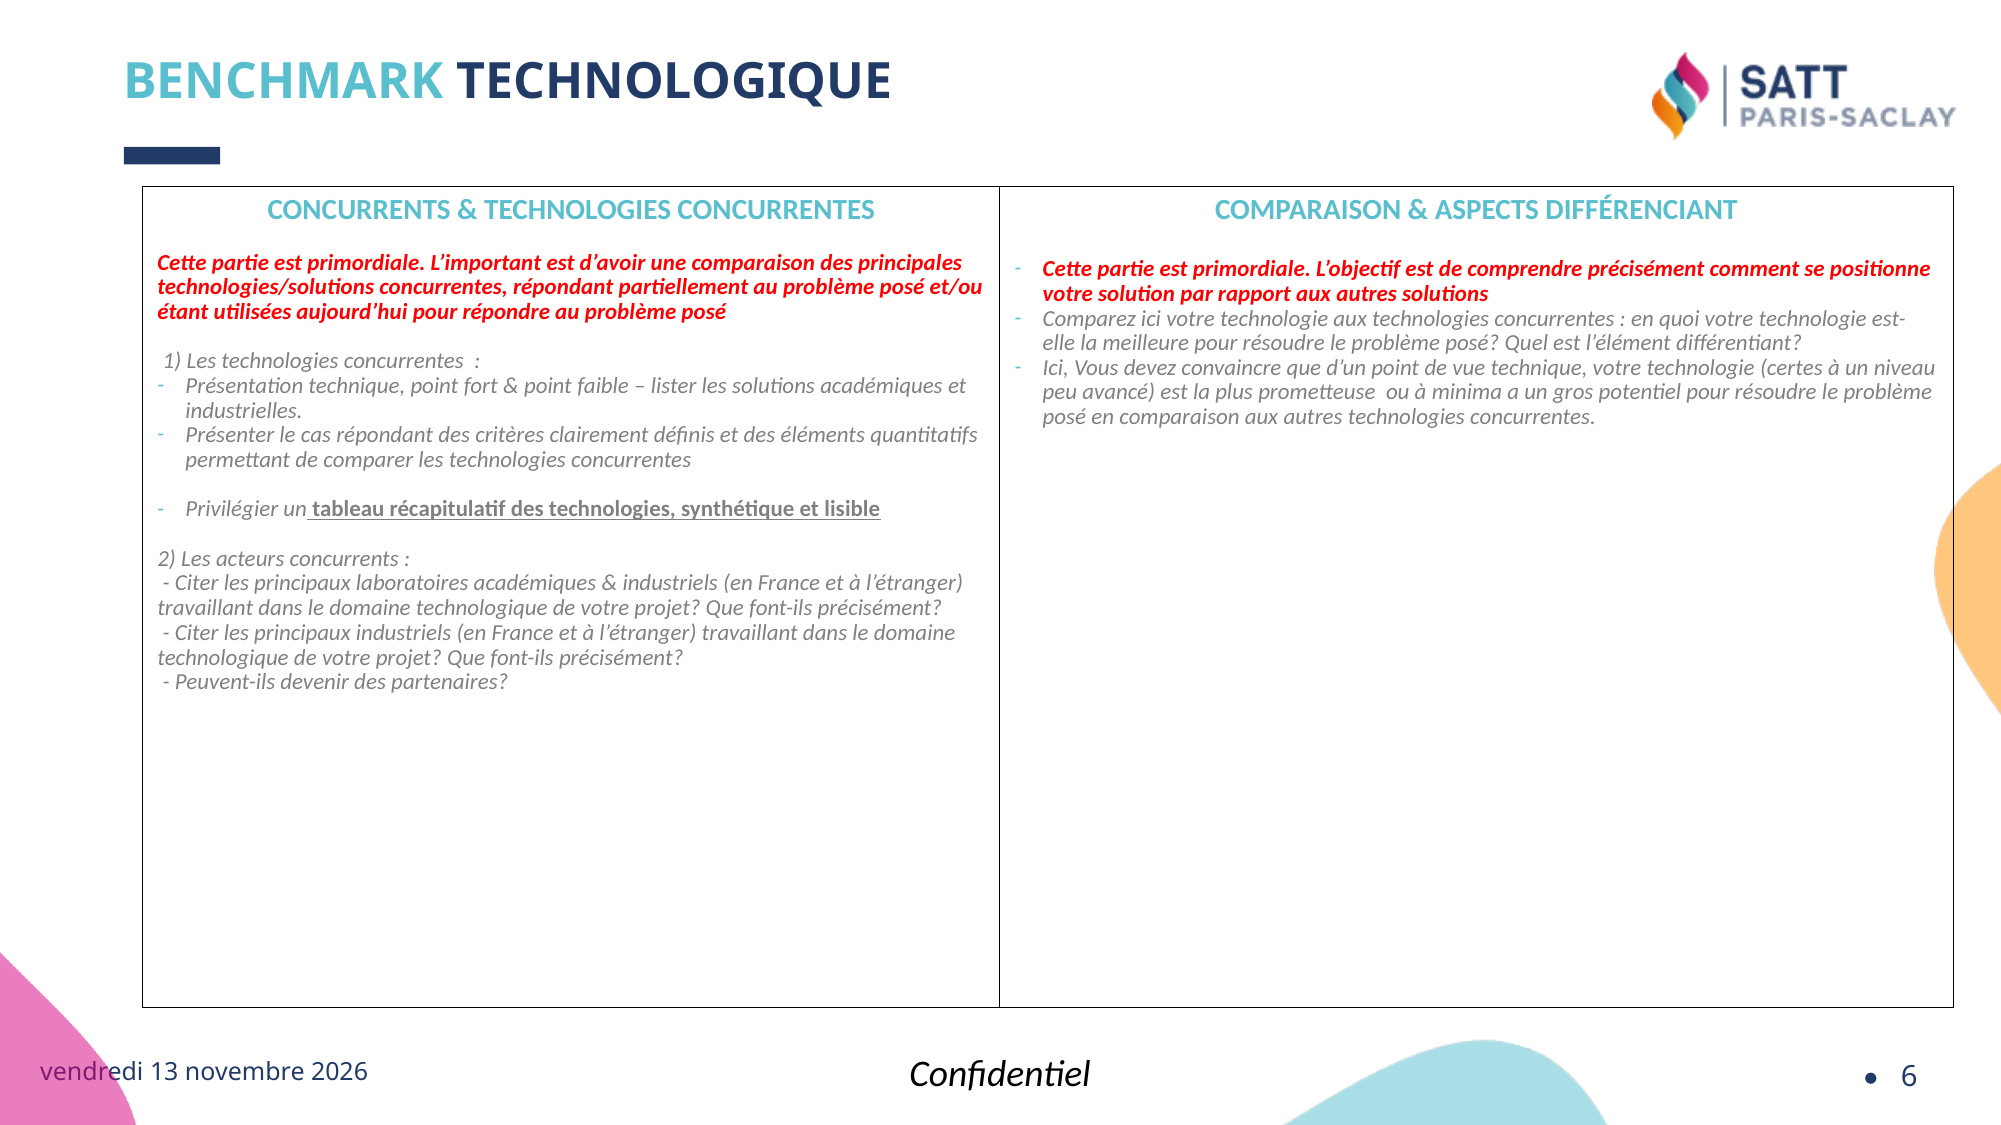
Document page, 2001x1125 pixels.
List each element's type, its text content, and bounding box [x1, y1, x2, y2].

list CONCURRENTS & TECHNOLOGIES CONCURRENTES Cette partie est primordiale. L’important est d’avoir une comparaison des principales technologies/solutions concurrentes, répondant partiellement au problème posé et/ou étant utilisées aujourd’hui pour répondre au problème posé 1) Les technologies concurrentes : Présentation technique, point fort & point faible – lister les solutions académiques et industrielles. Présenter le cas répondant des critères clairement définis et des éléments quantitatifs permettant de comparer les technologies concurrentes Privilégier un tableau récapitulatif des technologies, synthétique et lisible 2) Les acteurs concurrents : - Citer les principaux laboratoires académiques & industriels (en France et à l’étranger) travaillant dans le domaine technologique de votre projet? Que font-ils précisément? - Citer les principaux industriels (en France et à l’étranger) travaillant dans le domaine technologique de votre projet? Que font-ils précisément? - Peuvent-ils devenir des partenaires? [142, 186, 999, 1008]
text_box Confidentiel [0, 1042, 2000, 1125]
picture [1652, 52, 1956, 141]
text_box COMPARAISON & ASPECTS DIFFÉRENCIANT Cette partie est primordiale. L’objectif est de comprendre précisément comment se positionne votre solution par rapport aux autres solutions Comparez ici votre technologie aux technologies concurrentes : en quoi votre technologie est-elle la meilleure pour résoudre le problème posé? Quel est l’élément différentiant? Ici, Vous devez convaincre que d’un point de vue technique, votre technologie (certes à un niveau peu avancé) est la plus prometteuse ou à minima a un gros potentiel pour résoudre le problème posé en comparaison aux autres technologies concurrentes. [999, 186, 1954, 1008]
title Benchmark technologique [108, 0, 1217, 165]
